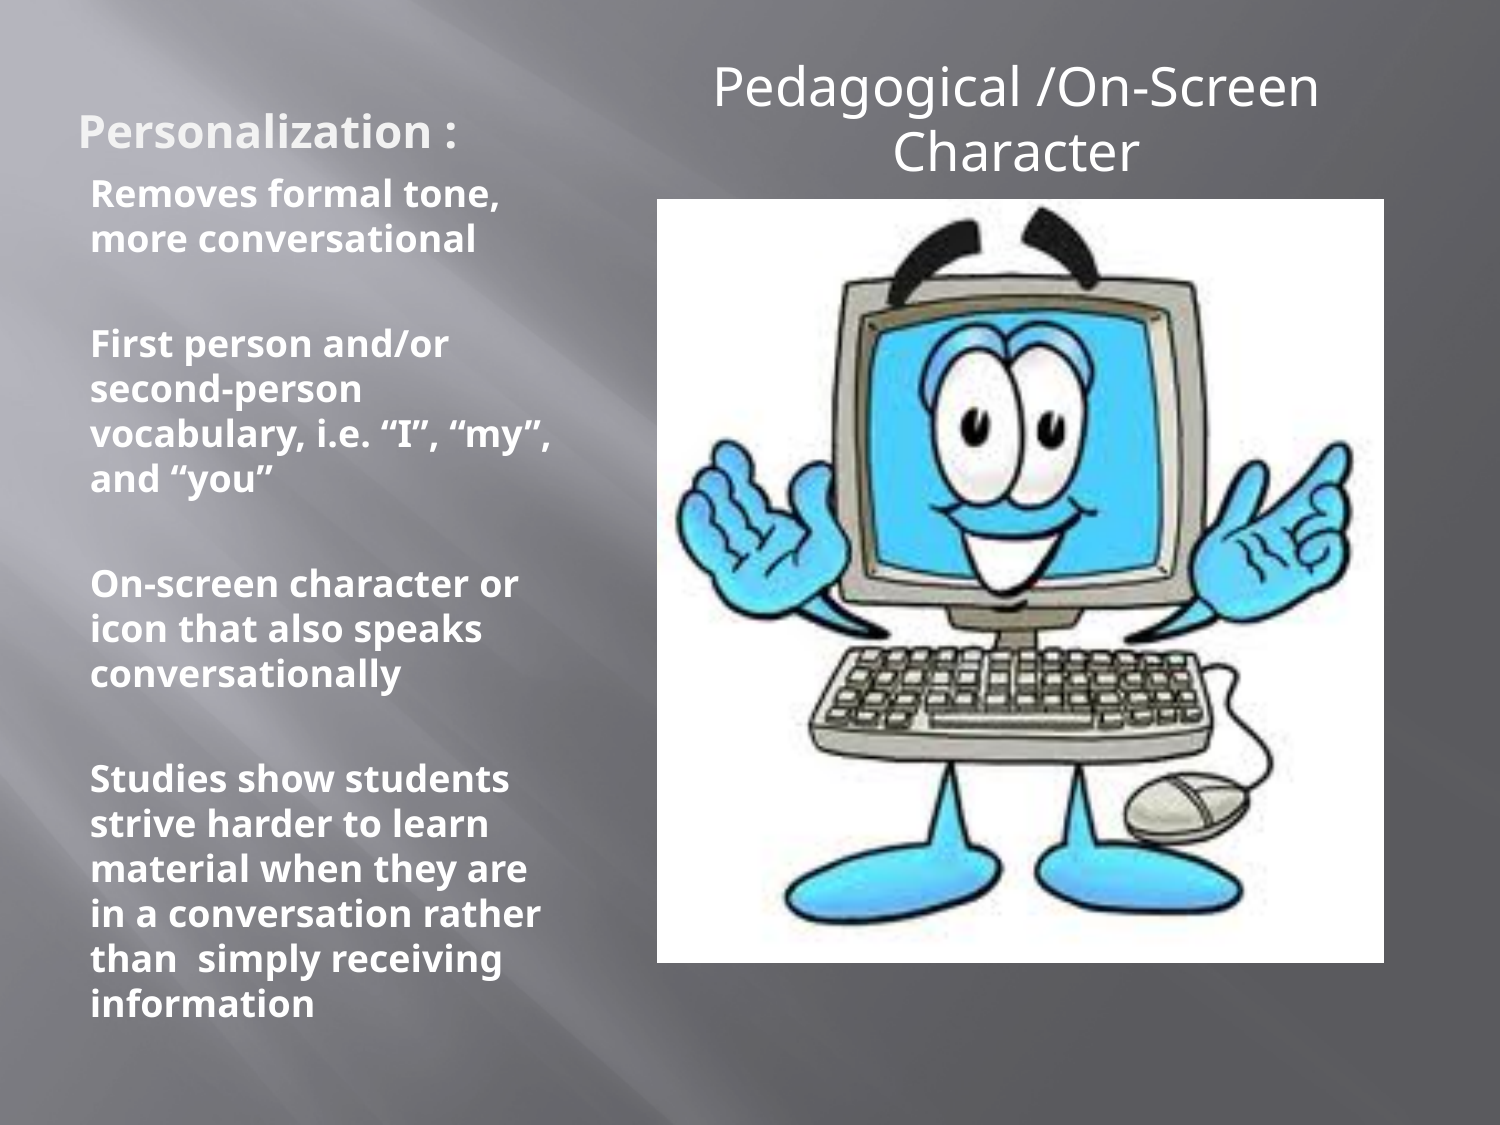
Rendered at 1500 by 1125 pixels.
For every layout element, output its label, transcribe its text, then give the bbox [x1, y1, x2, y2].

picture [657, 199, 1384, 963]
title Personalization : [62, 0, 594, 166]
list Pedagogical /On-Screen Character [586, 44, 1425, 1005]
list Removes formal tone, more conversational First person and/or second-person vocabulary, i.e. “I”, “my”, and “you” On-screen character or icon that also speaks conversationally Studies show students strive harder to learn material when they are in a conversation rather than simply receiving information [75, 162, 569, 1013]
